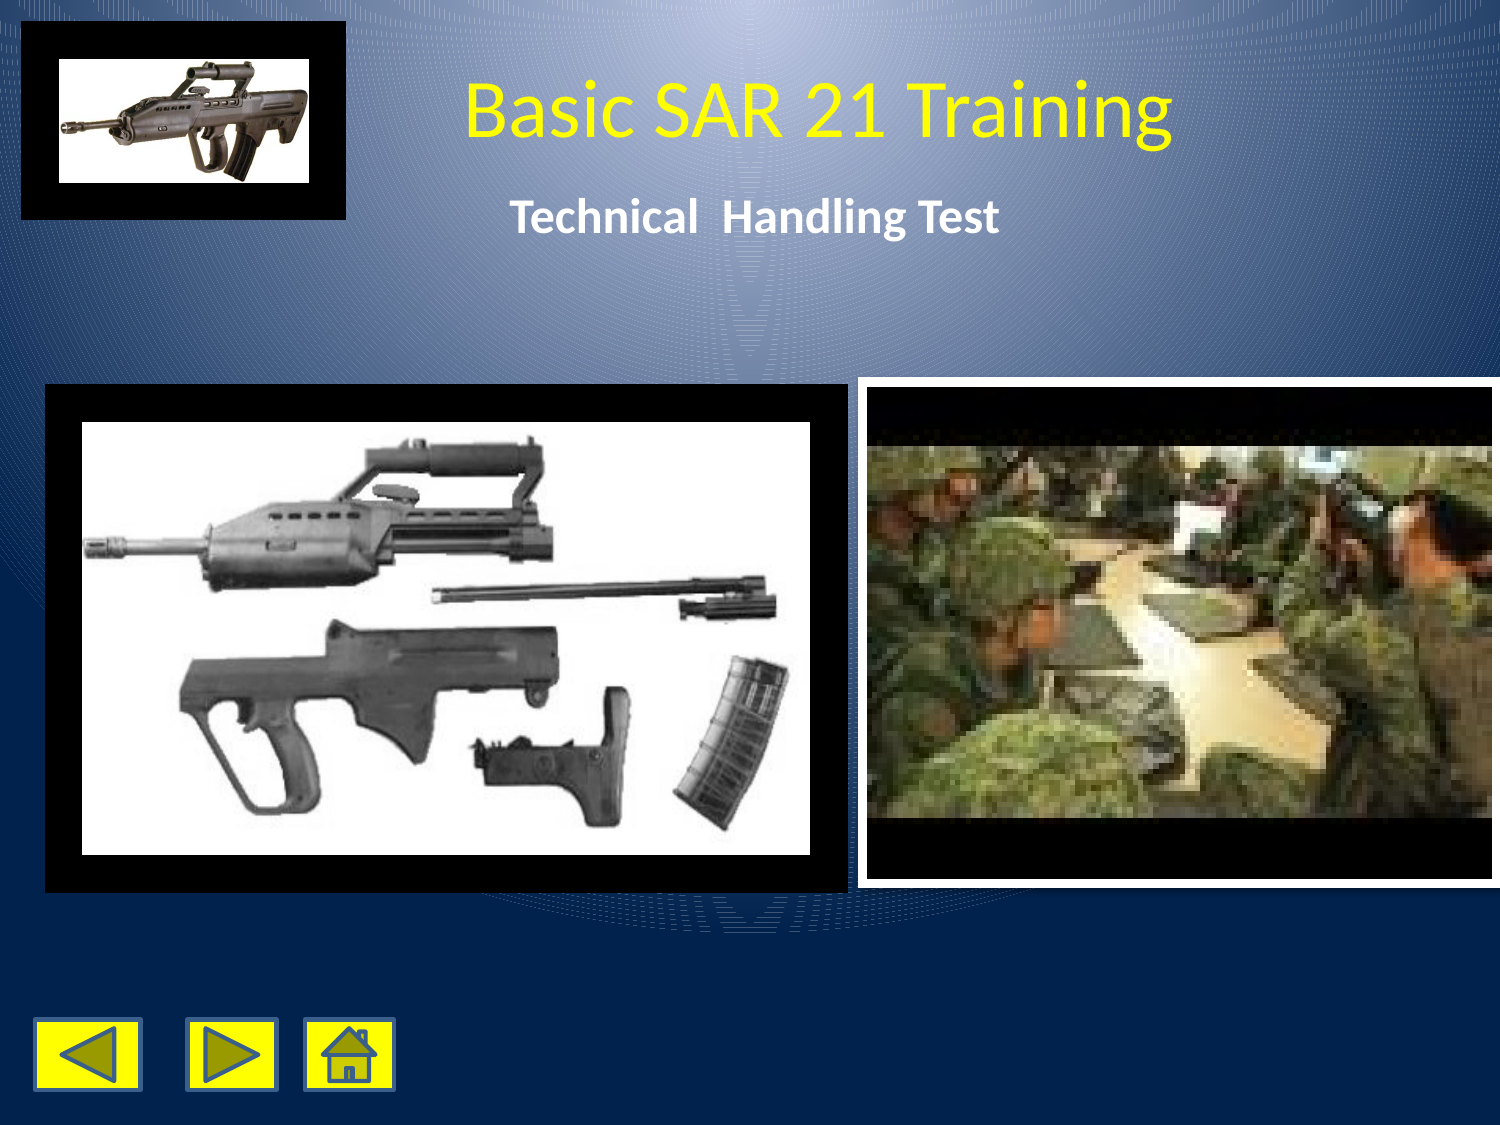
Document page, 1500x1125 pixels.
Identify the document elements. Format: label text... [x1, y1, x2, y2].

text_box Technical Handling Test [494, 175, 1016, 251]
picture [866, 386, 1493, 880]
picture [81, 421, 811, 856]
picture [59, 59, 309, 183]
